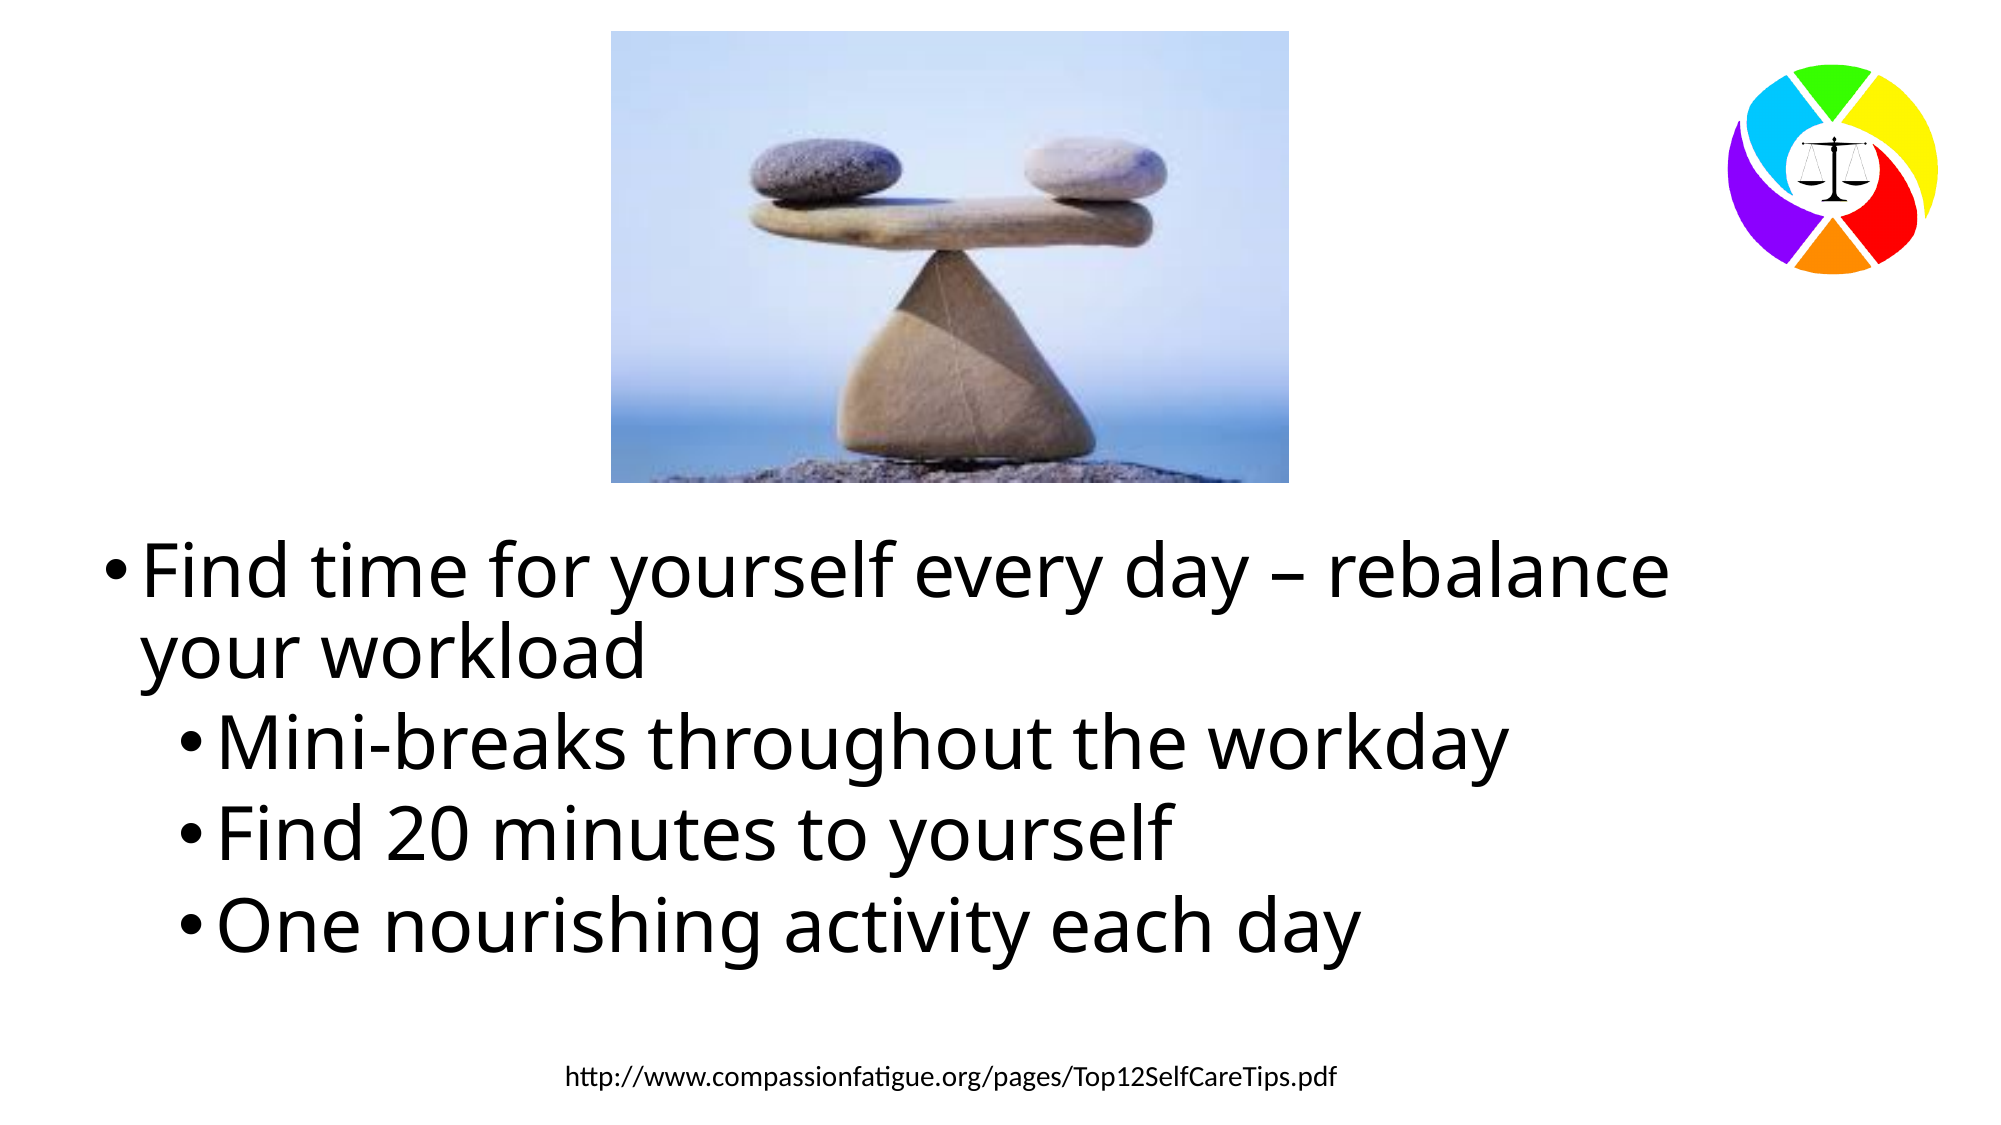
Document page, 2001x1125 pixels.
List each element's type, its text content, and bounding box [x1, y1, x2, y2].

list Find time for yourself every day – rebalance your workload Mini-breaks throughout the workday Find 20 minutes to yourself One nourishing activity each day [88, 525, 1716, 1014]
picture [611, 31, 1289, 483]
picture [1694, 29, 1973, 308]
text_box http://www.compassionfatigue.org/pages/Top12SelfCareTips.pdf [549, 1049, 1575, 1100]
